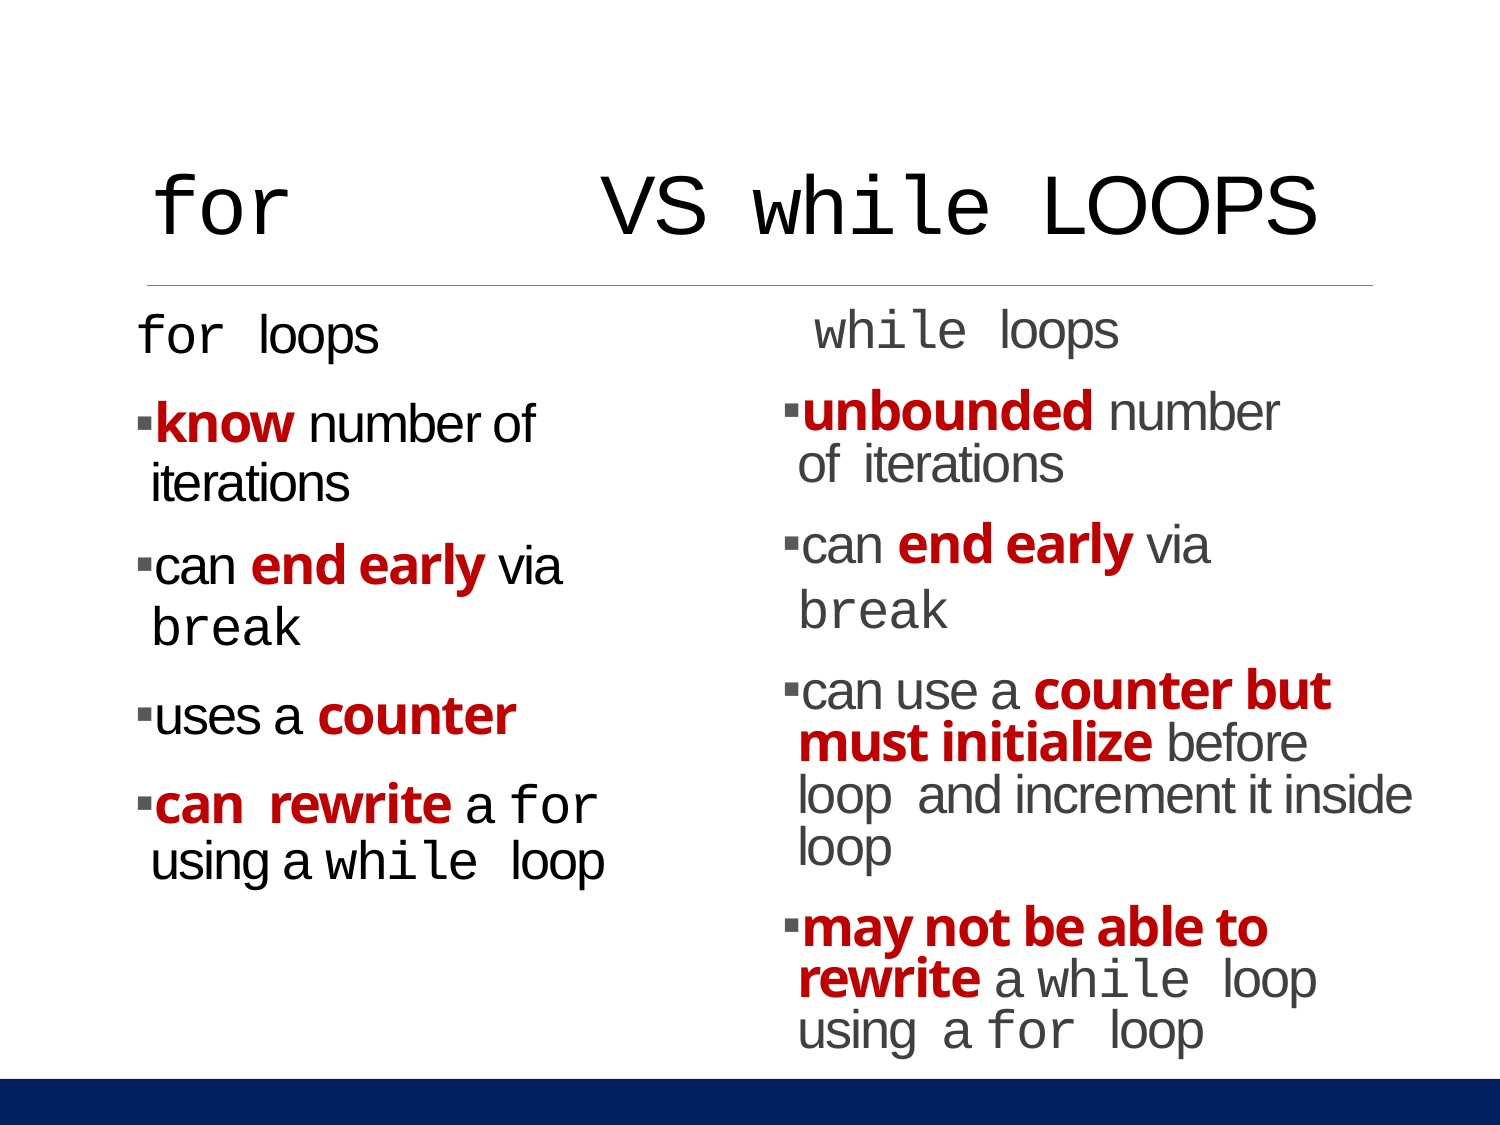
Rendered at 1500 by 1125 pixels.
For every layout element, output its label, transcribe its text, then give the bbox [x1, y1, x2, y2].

text_box using a while loop [147, 823, 612, 891]
list while loops unbounded number of iterations can end early via break can use a counter but must initialize before loop and increment it inside loop may not be able to rewrite a while loop using a for loop [780, 276, 1416, 1060]
text_box for loops know number of iterations can end early via break uses a counter can rewrite a for [132, 274, 638, 1013]
text_box for [147, 149, 330, 252]
title VS while LOOPS [597, 149, 1331, 340]
